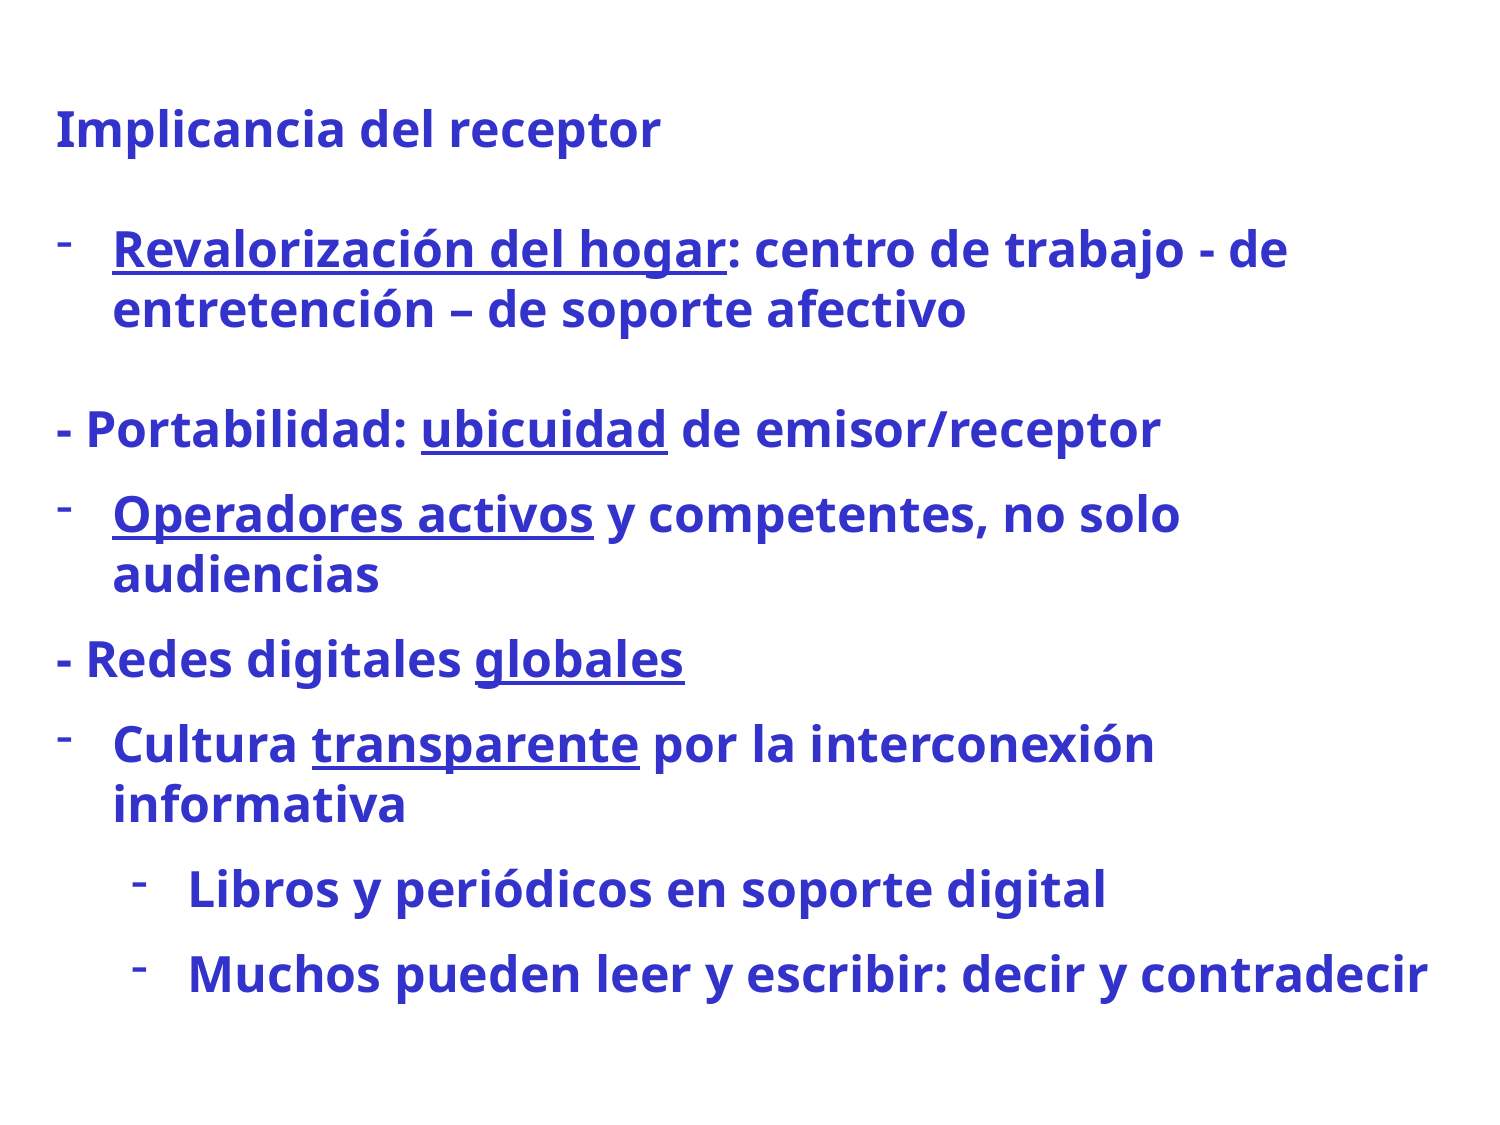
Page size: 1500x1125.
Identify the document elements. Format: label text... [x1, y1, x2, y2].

text_box Implicancia del receptor Revalorización del hogar: centro de trabajo - de entretención – de soporte afectivo - Portabilidad: ubicuidad de emisor/receptor Operadores activos y competentes, no solo audiencias - Redes digitales globales Cultura transparente por la interconexión informativa Libros y periódicos en soporte digital Muchos pueden leer y escribir: decir y contradecir [41, 90, 1459, 1010]
